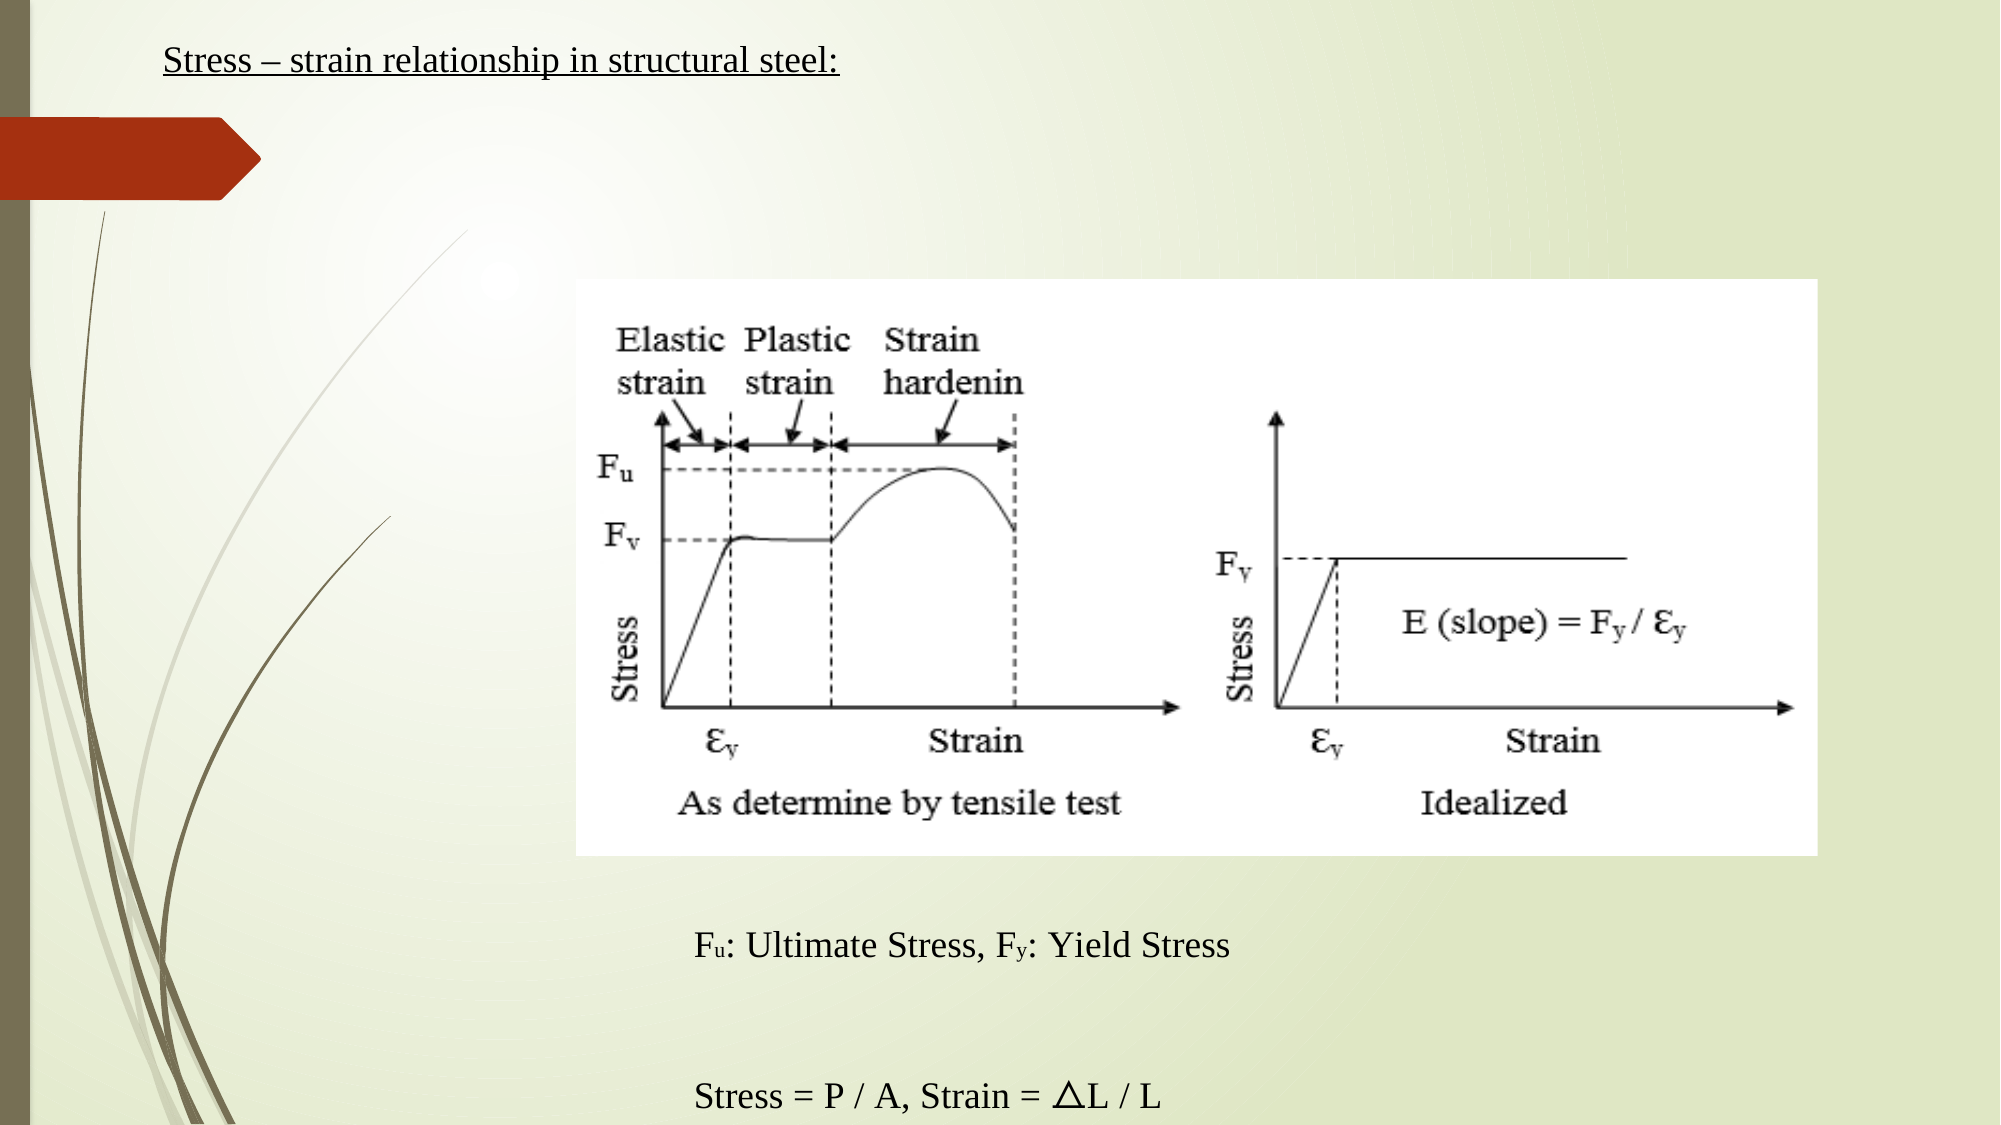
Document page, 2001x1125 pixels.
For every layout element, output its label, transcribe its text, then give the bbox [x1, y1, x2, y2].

picture [575, 279, 1818, 857]
text_box Stress – strain relationship in structural steel: [147, 39, 855, 88]
text_box Fu: Ultimate Stress, Fy: Yield Stress Stress = P / A, Strain = ⧍L / L [623, 906, 1624, 1124]
